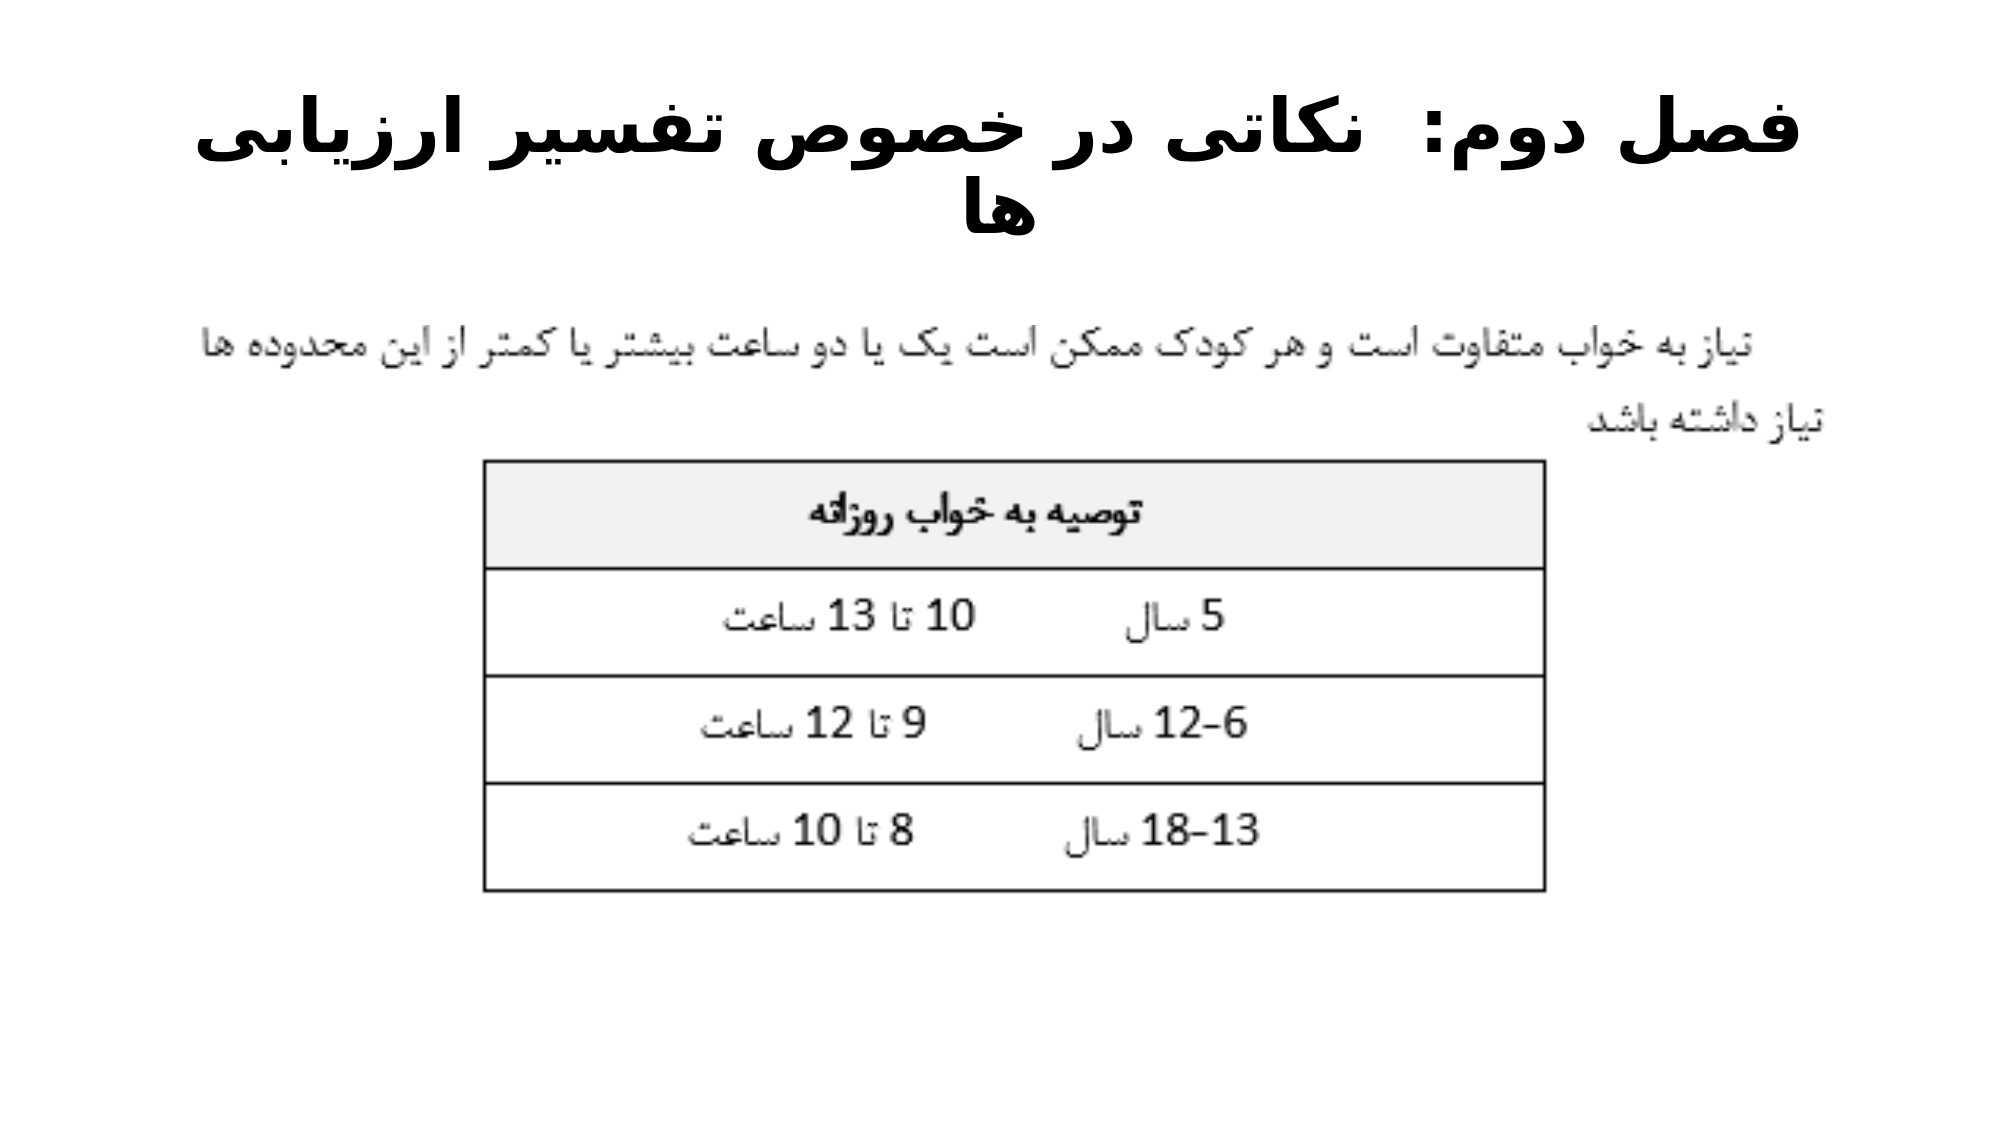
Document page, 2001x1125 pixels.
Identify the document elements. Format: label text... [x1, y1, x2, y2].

title فصل دوم: نکاتی در خصوص تفسیر ارزیابی ها [137, 59, 1863, 278]
picture [137, 325, 1844, 925]
